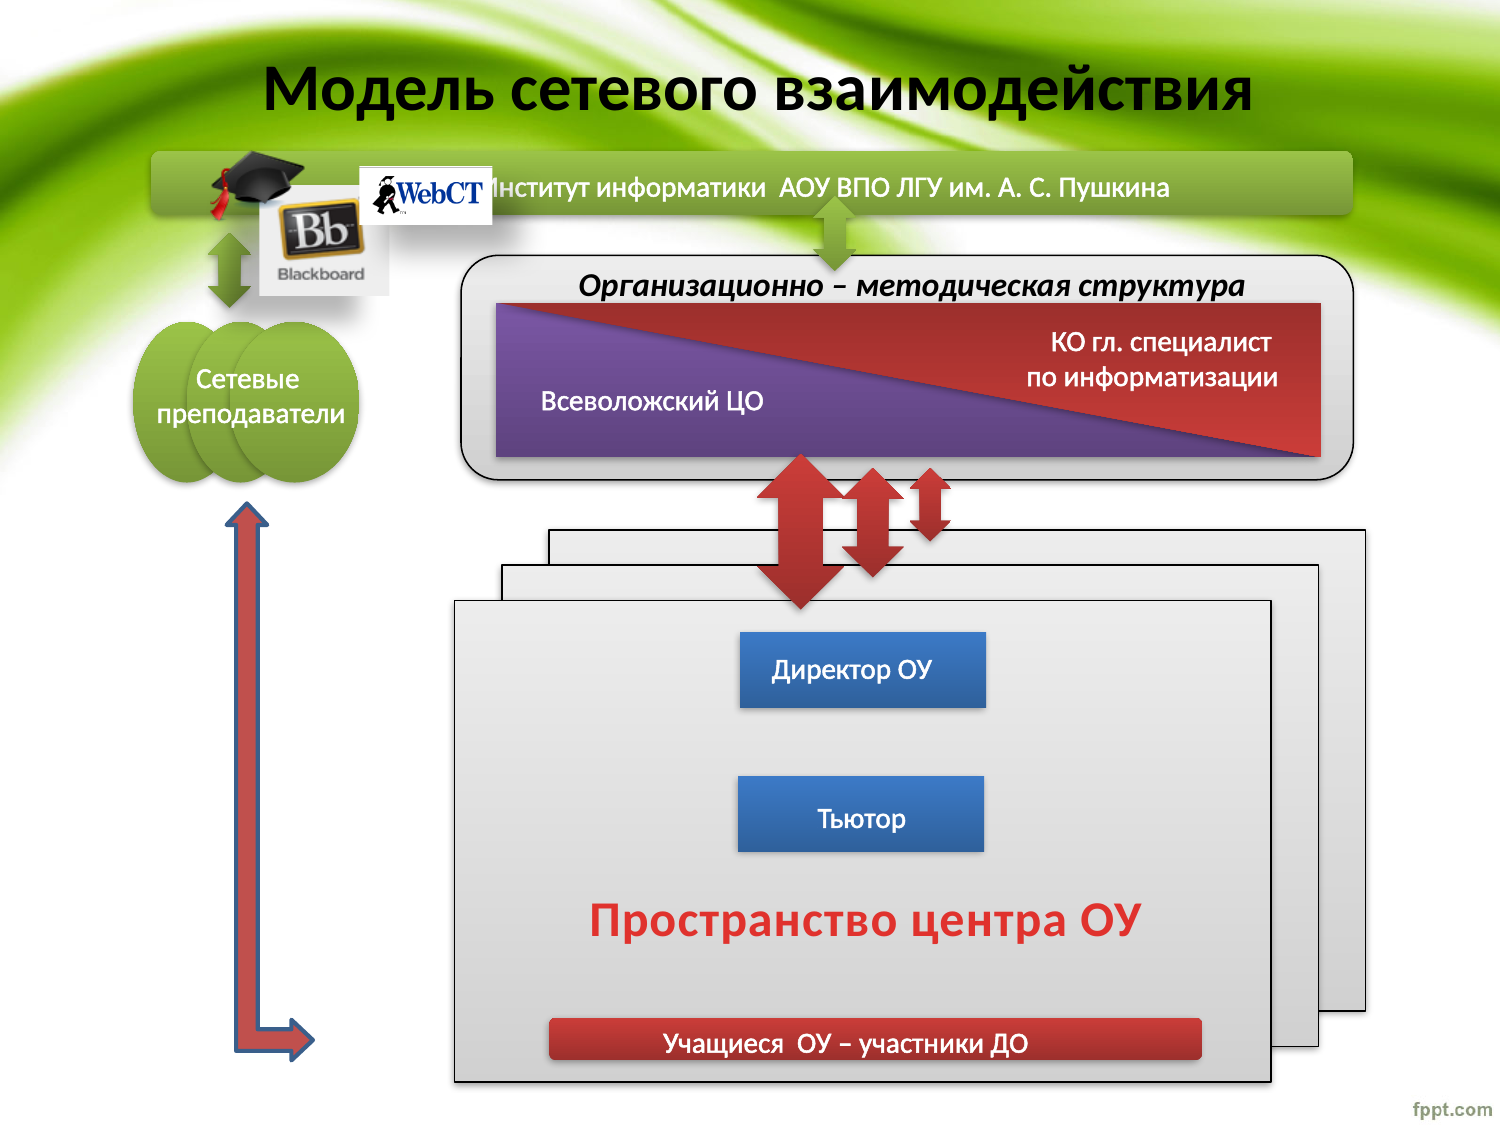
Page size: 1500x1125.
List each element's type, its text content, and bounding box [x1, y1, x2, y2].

picture [0, 0, 1500, 1125]
title Модель сетевого взаимодействия [155, 0, 1333, 136]
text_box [132, 137, 1365, 1083]
